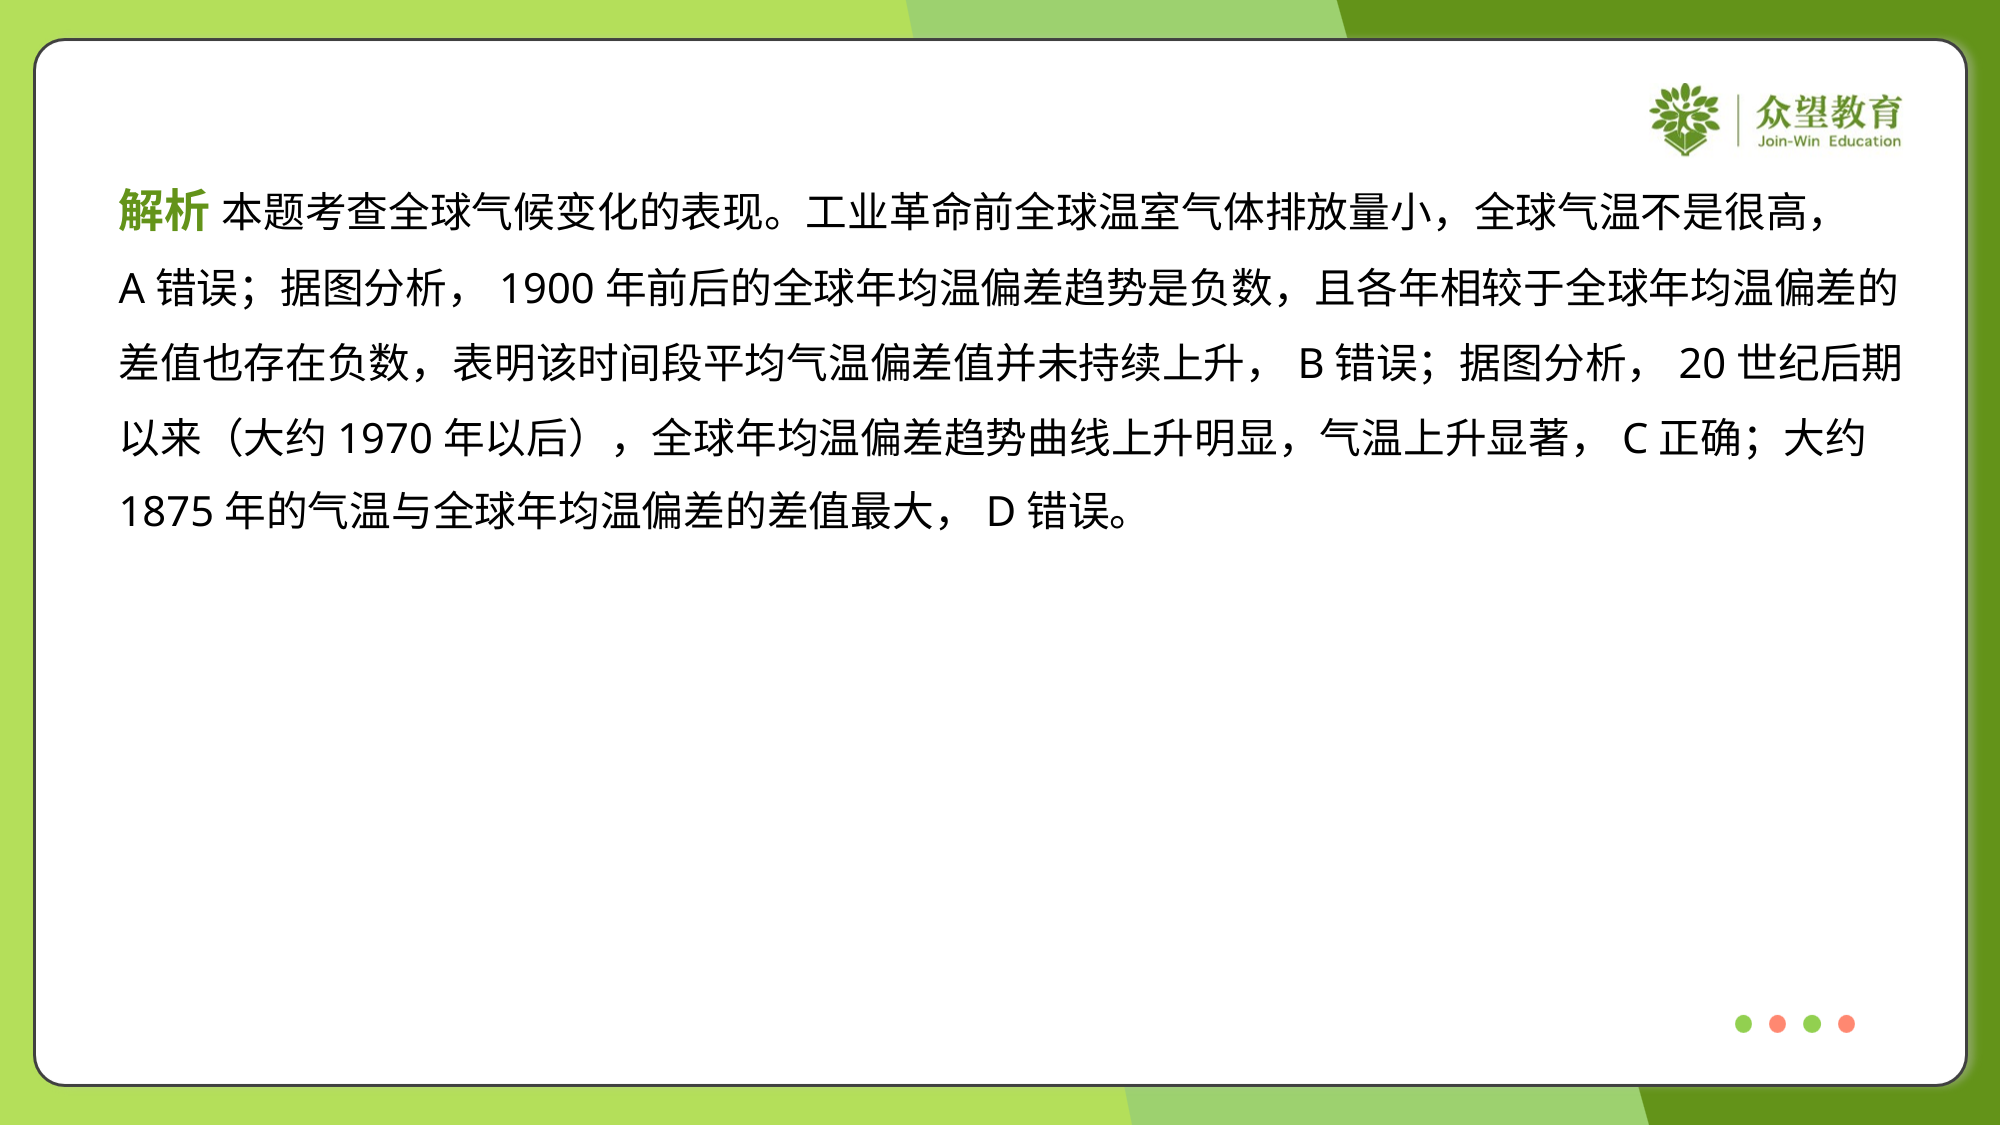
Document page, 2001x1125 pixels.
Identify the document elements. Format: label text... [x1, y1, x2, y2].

picture [0, 0, 2000, 1125]
text_box 解析 本题考查全球气候变化的表现。工业革命前全球温室气体排放量小，全球气温不是很高， A错误；据图分析，1900年前后的全球年均温偏差趋势是负数，且各年相较于全球年均温偏差的 差值也存在负数，表明该时间段平均气温偏差值并未持续上升，B错误；据图分析，20世纪后期 以来（大约1970年以后），全球年均温偏差趋势曲线上升明显，气温上升显著，C正确；大约 1875年的气温与全球年均温偏差的差值最大，D错误。 [118, 159, 1883, 527]
